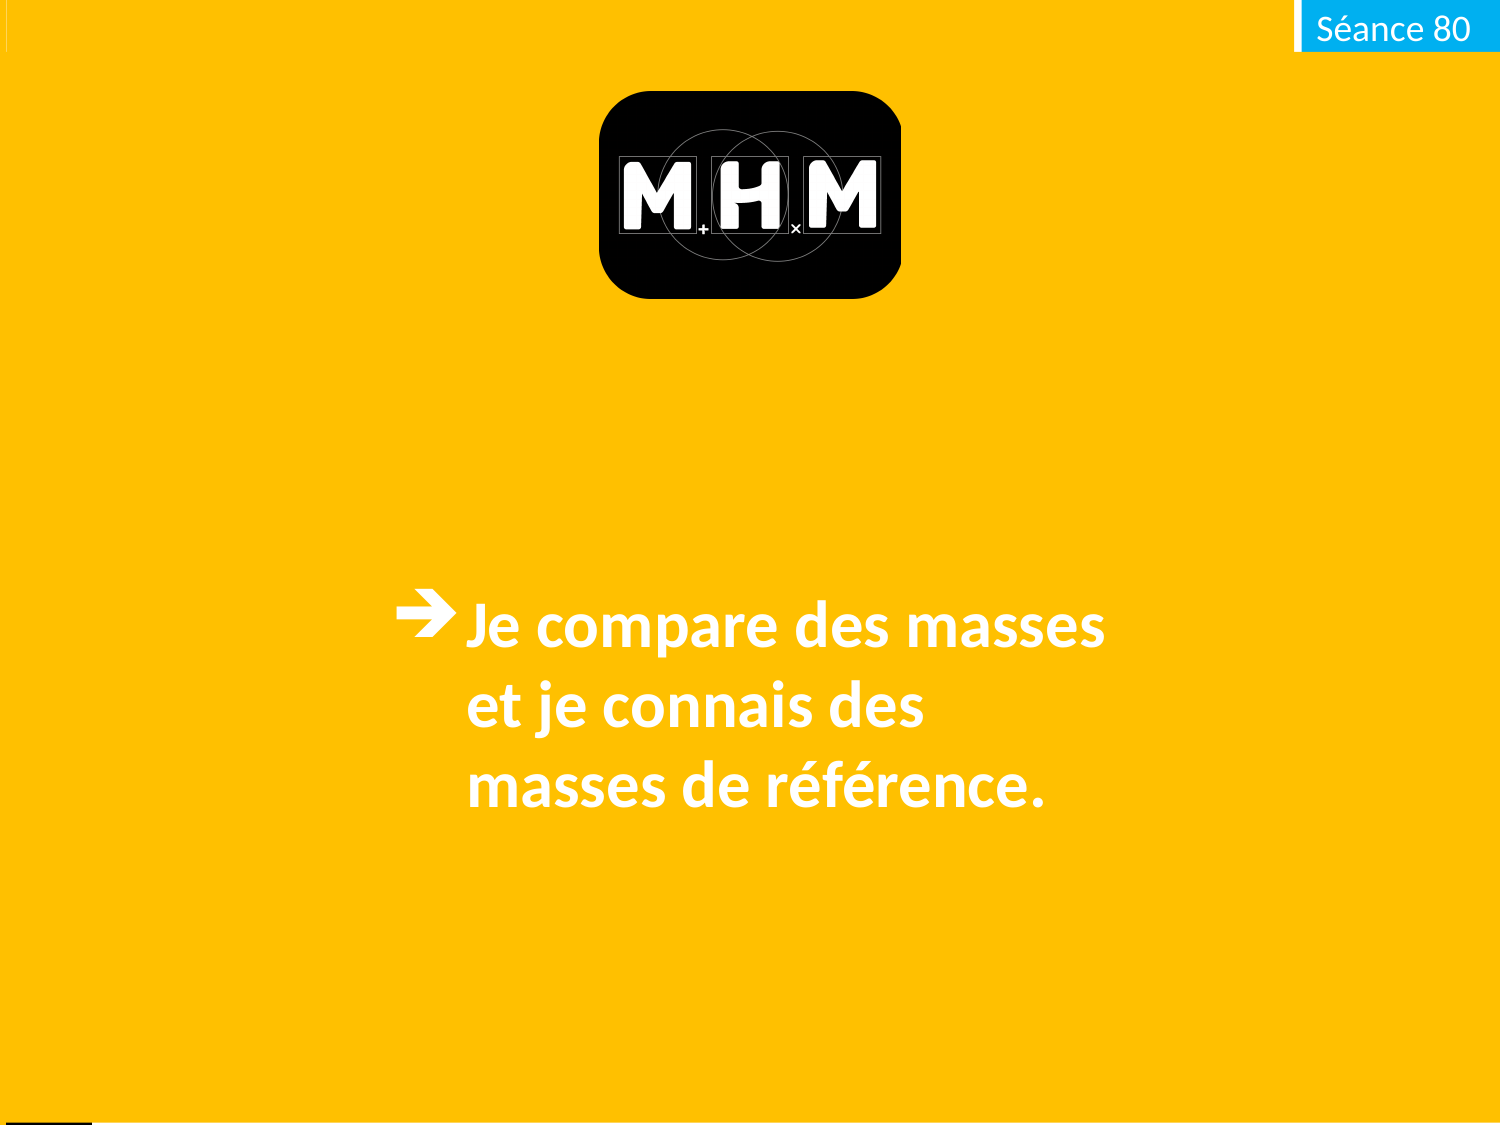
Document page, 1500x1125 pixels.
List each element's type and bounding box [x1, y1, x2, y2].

text_box [0, 51, 1500, 1123]
